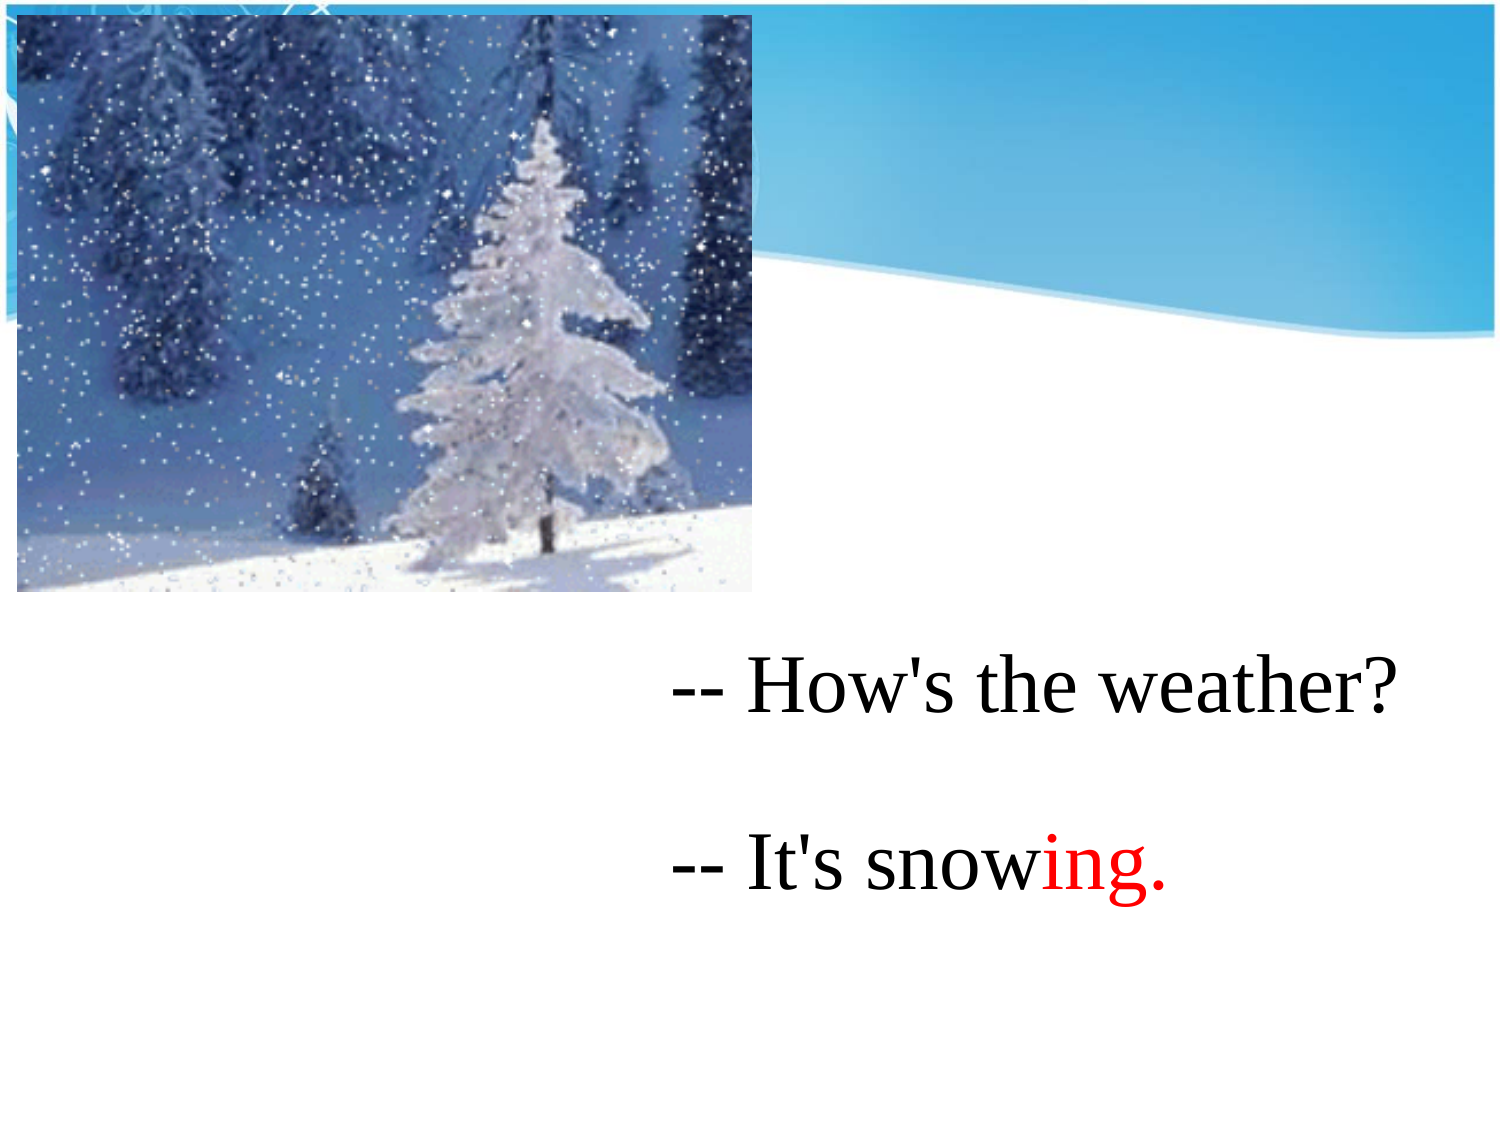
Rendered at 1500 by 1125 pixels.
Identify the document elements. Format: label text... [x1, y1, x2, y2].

picture [0, 0, 1500, 1125]
text_box -- It's snowing. [655, 798, 1233, 914]
text_box -- How's the weather? [655, 621, 1425, 737]
